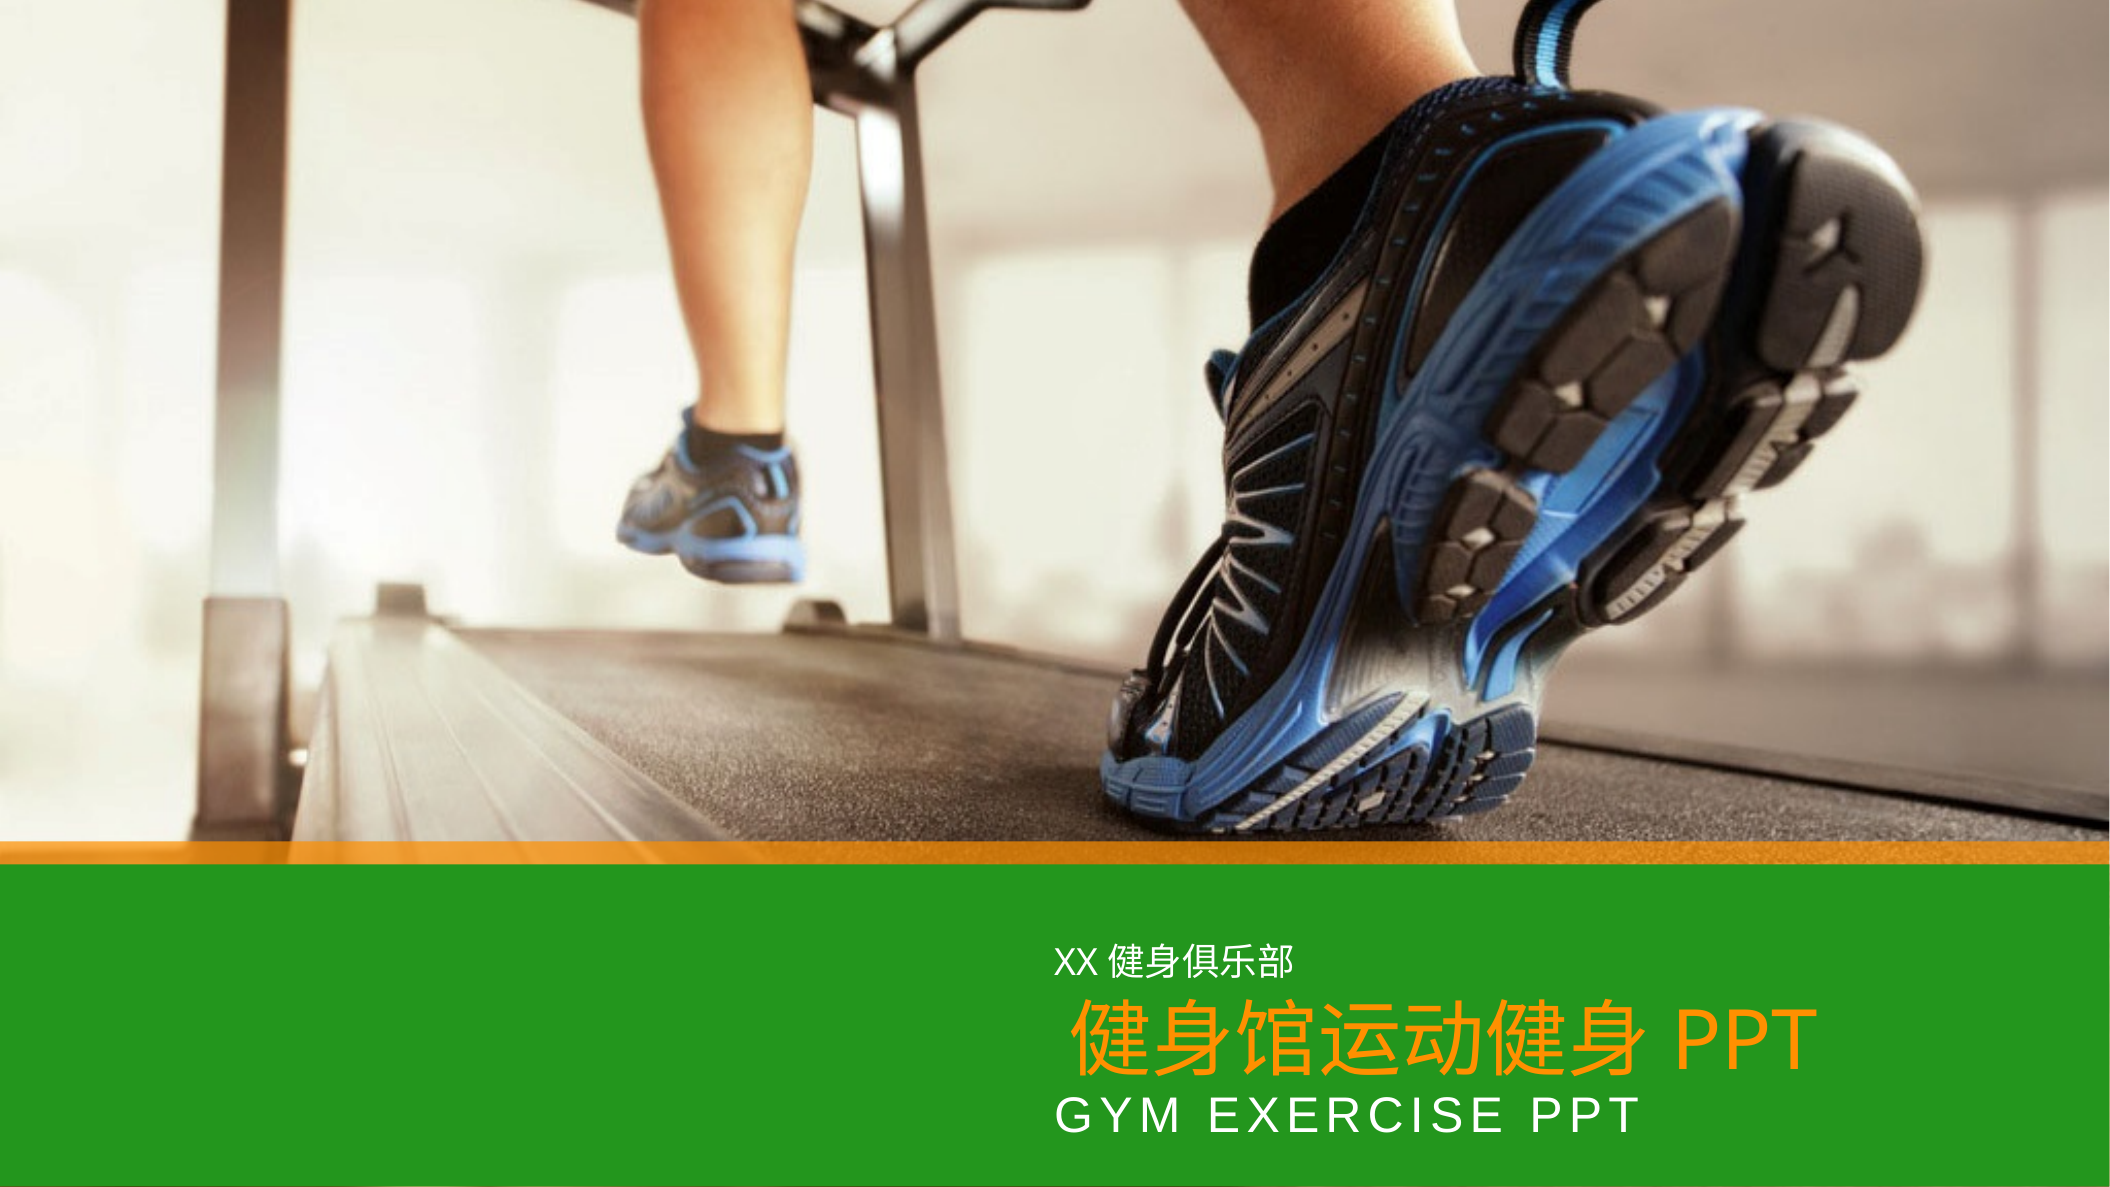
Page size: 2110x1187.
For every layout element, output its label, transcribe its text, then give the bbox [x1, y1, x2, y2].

text_box GYM EXERCISE PPT [1042, 1076, 1689, 1148]
text_box [0, 863, 2110, 1187]
text_box 健身馆运动健身PPT [1057, 980, 1830, 1092]
text_box XX健身俱乐部 [1042, 931, 1696, 989]
text_box [0, 0, 2110, 840]
text_box [0, 840, 2110, 863]
